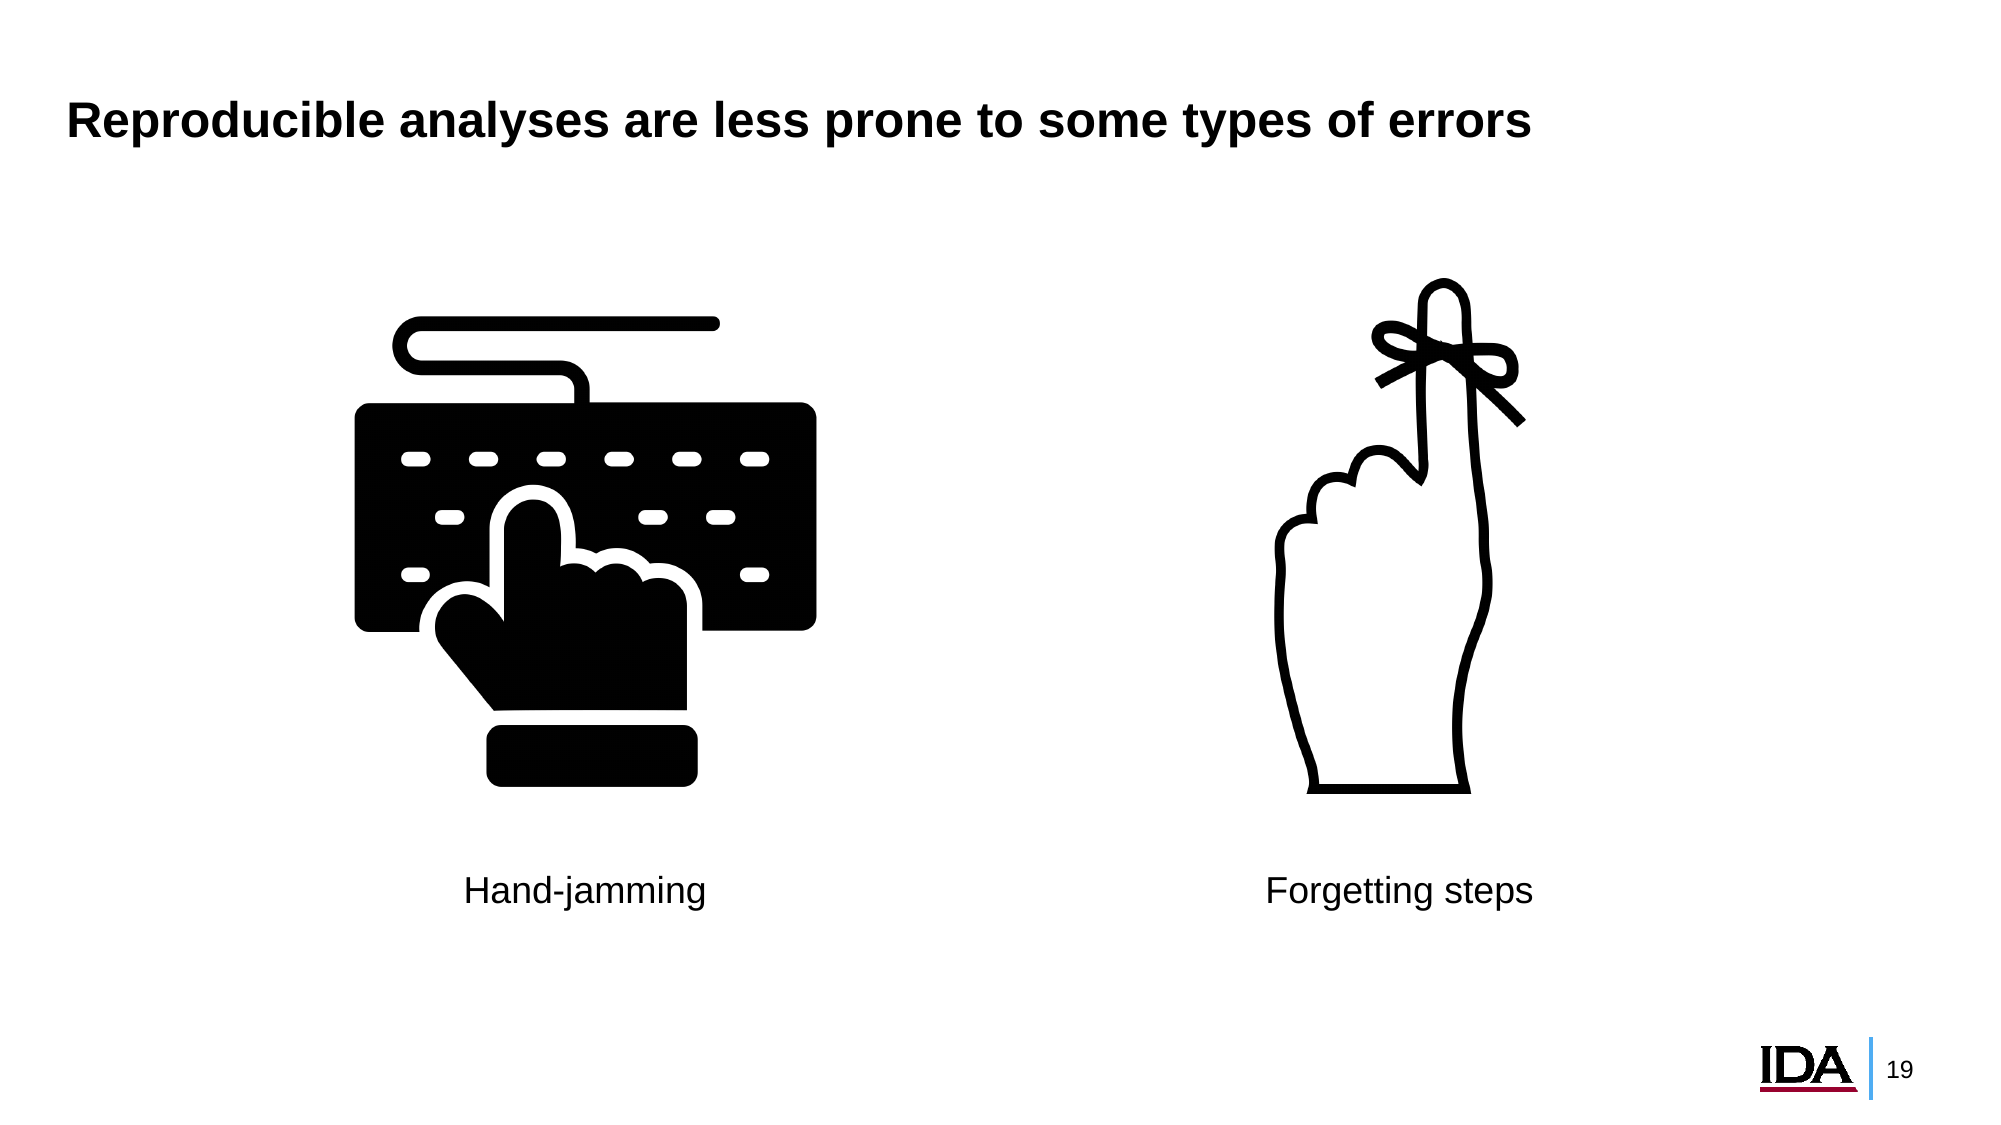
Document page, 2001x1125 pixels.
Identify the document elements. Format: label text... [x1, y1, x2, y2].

title Reproducible analyses are less prone to some types of errors [51, 51, 1949, 185]
text_box Forgetting steps [1101, 859, 1699, 919]
picture [342, 308, 828, 794]
text_box Hand-jamming [286, 859, 884, 919]
picture [1760, 1046, 1858, 1092]
picture [1141, 277, 1658, 794]
